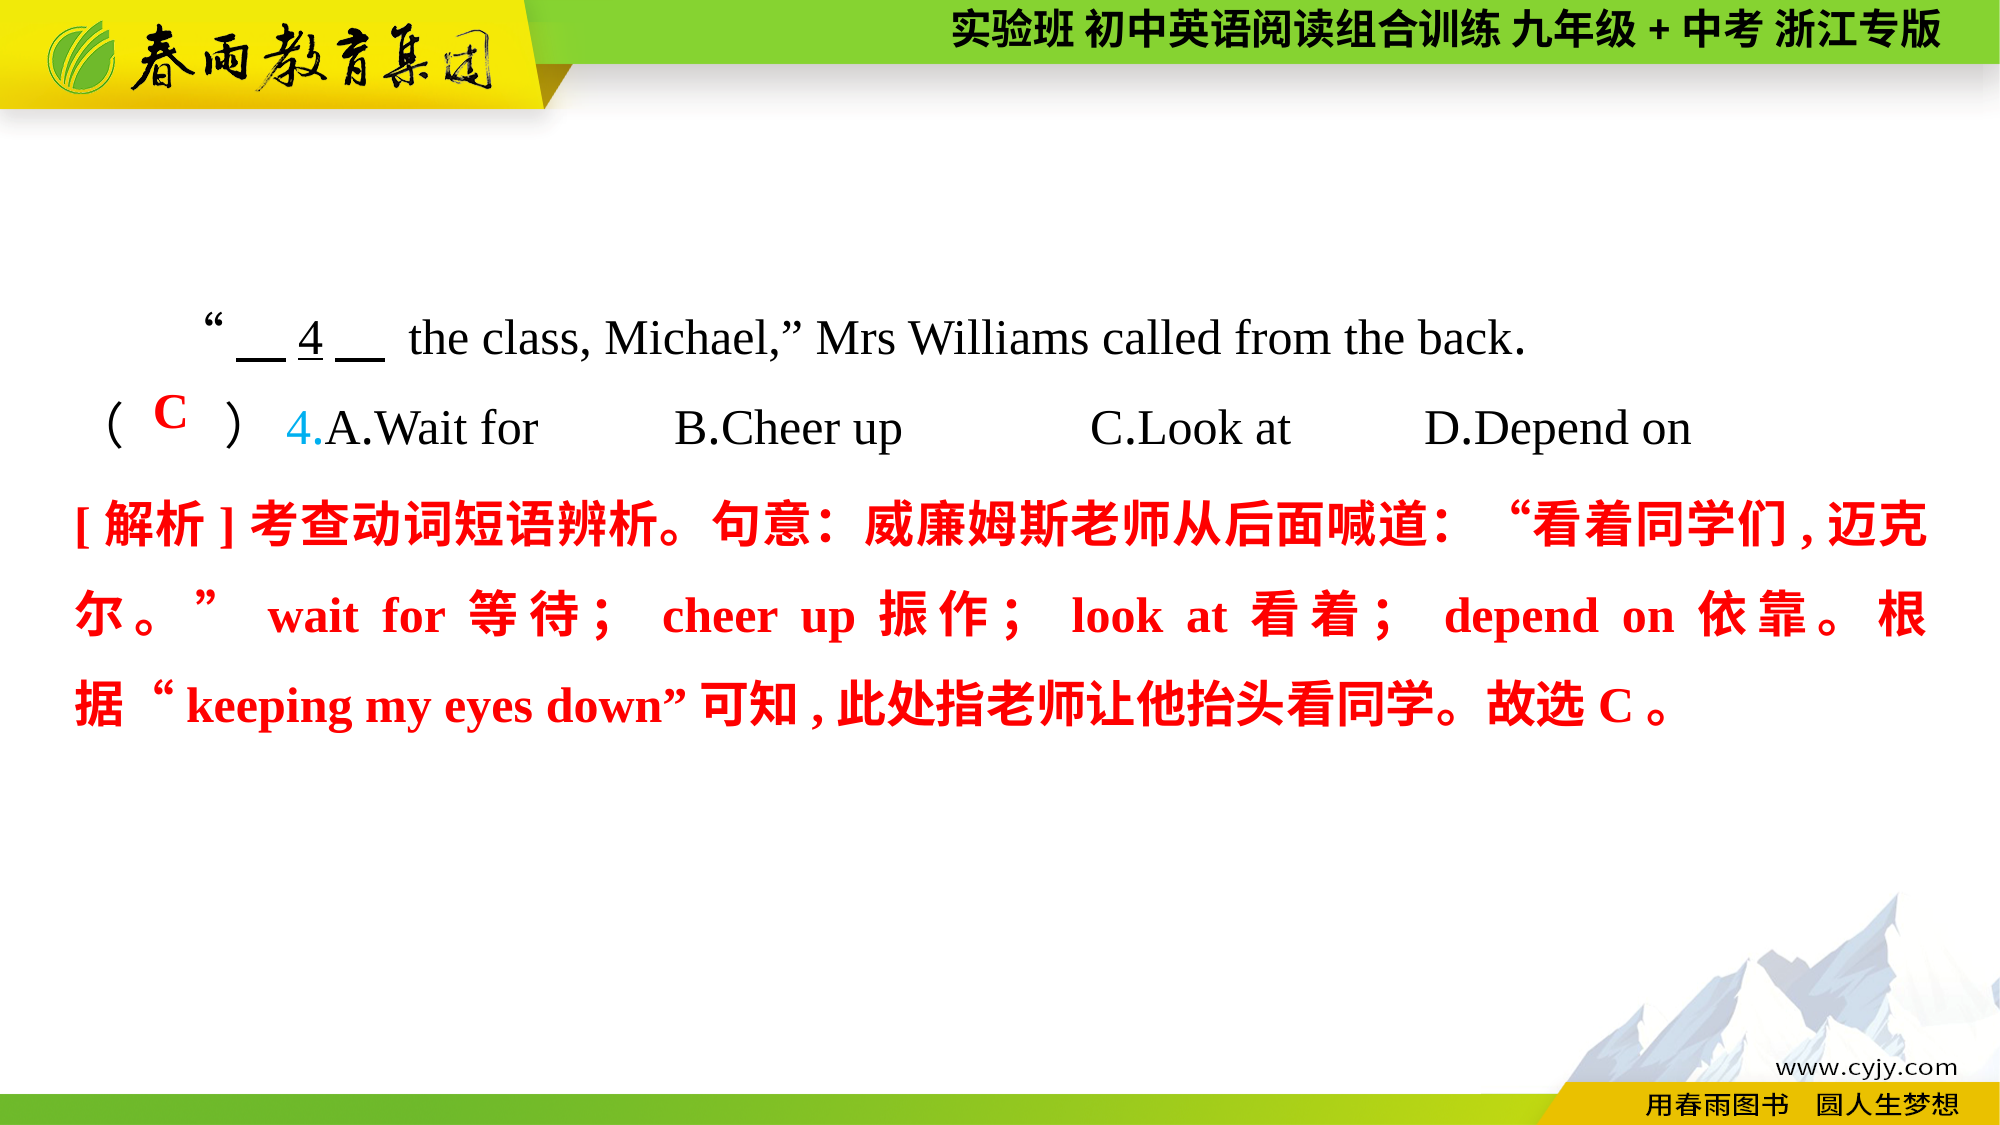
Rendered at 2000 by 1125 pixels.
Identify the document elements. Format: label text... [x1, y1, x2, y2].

picture [0, 0, 2000, 1125]
text_box C [138, 371, 204, 447]
list “ 4 the class, Michael,” Mrs Williams called from the back. （ ）4.A.Wait for B.Cheer up C.Look at D.Depend on [59, 267, 1944, 454]
text_box [解析]考查动词短语辨析。句意：威廉姆斯老师从后面喊道：“看着同学们,迈克尔。”wait for等待；cheer up振作；look at看着；depend on依靠。根据“keeping my eyes down”可知,此处指老师让他抬头看同学。故选C。 [59, 454, 1944, 740]
